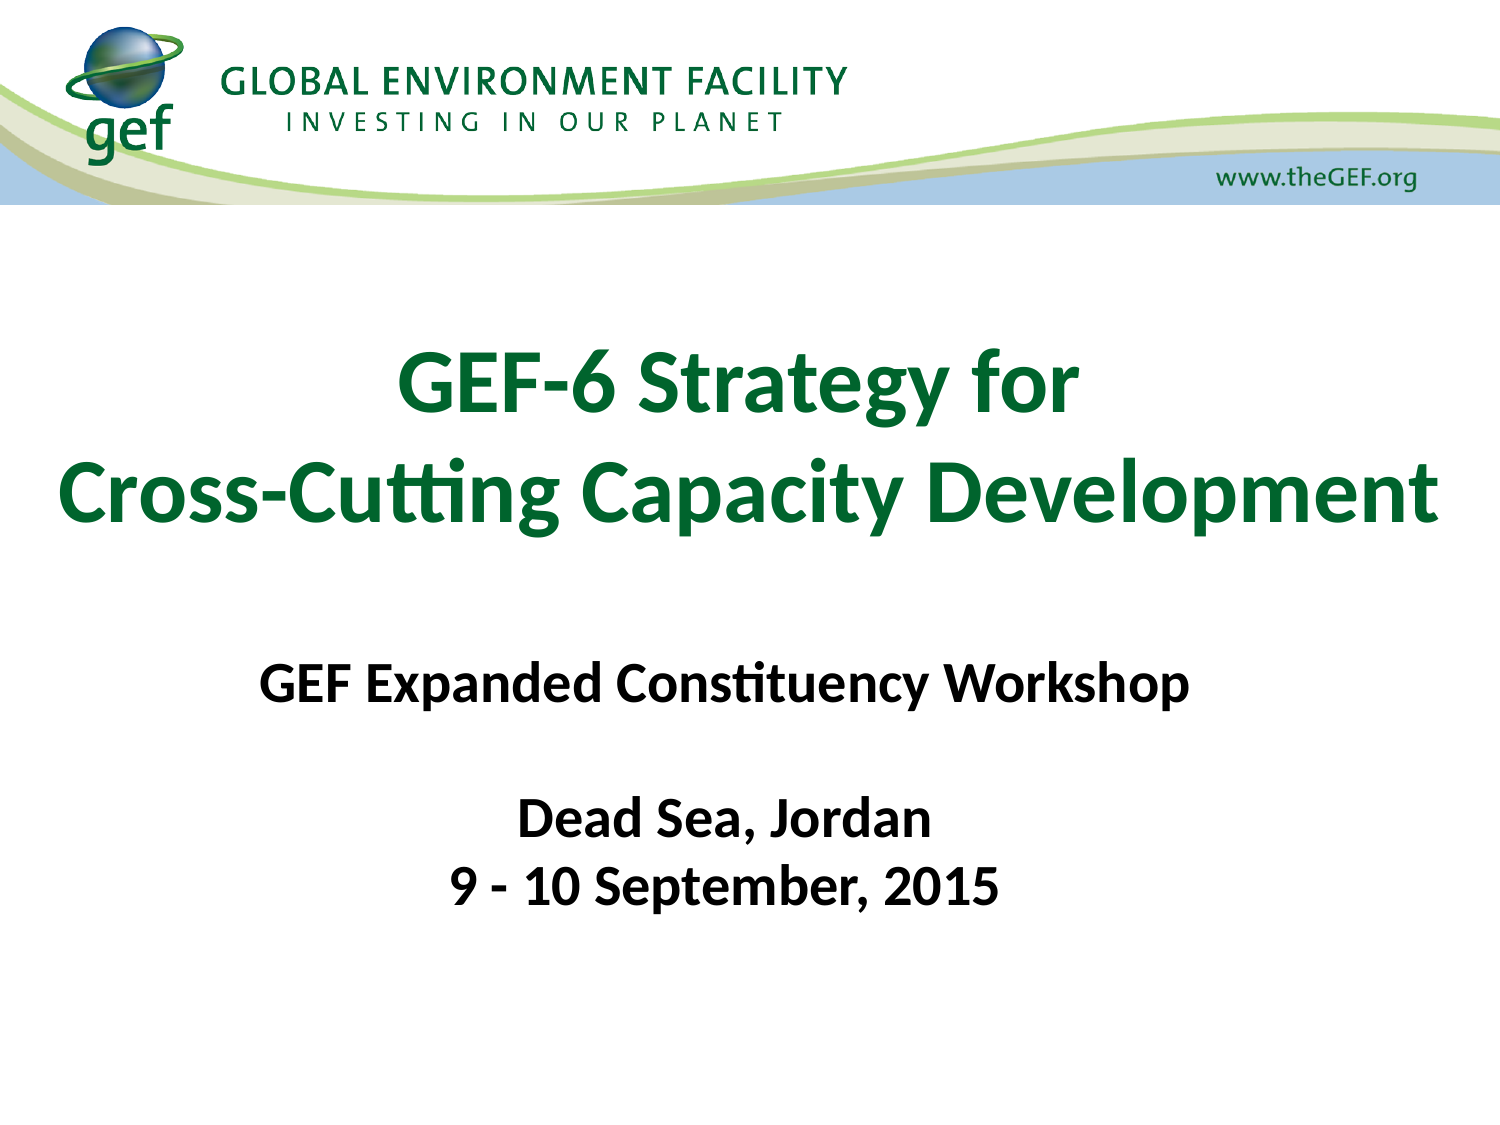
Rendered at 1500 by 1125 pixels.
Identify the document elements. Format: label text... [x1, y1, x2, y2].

picture [0, 0, 1500, 205]
subtitle GEF Expanded Constituency Workshop Dead Sea, Jordan 9 - 10 September, 2015 [137, 650, 1313, 1050]
title GEF-6 Strategy for Cross-Cutting Capacity Development [0, 299, 1500, 563]
